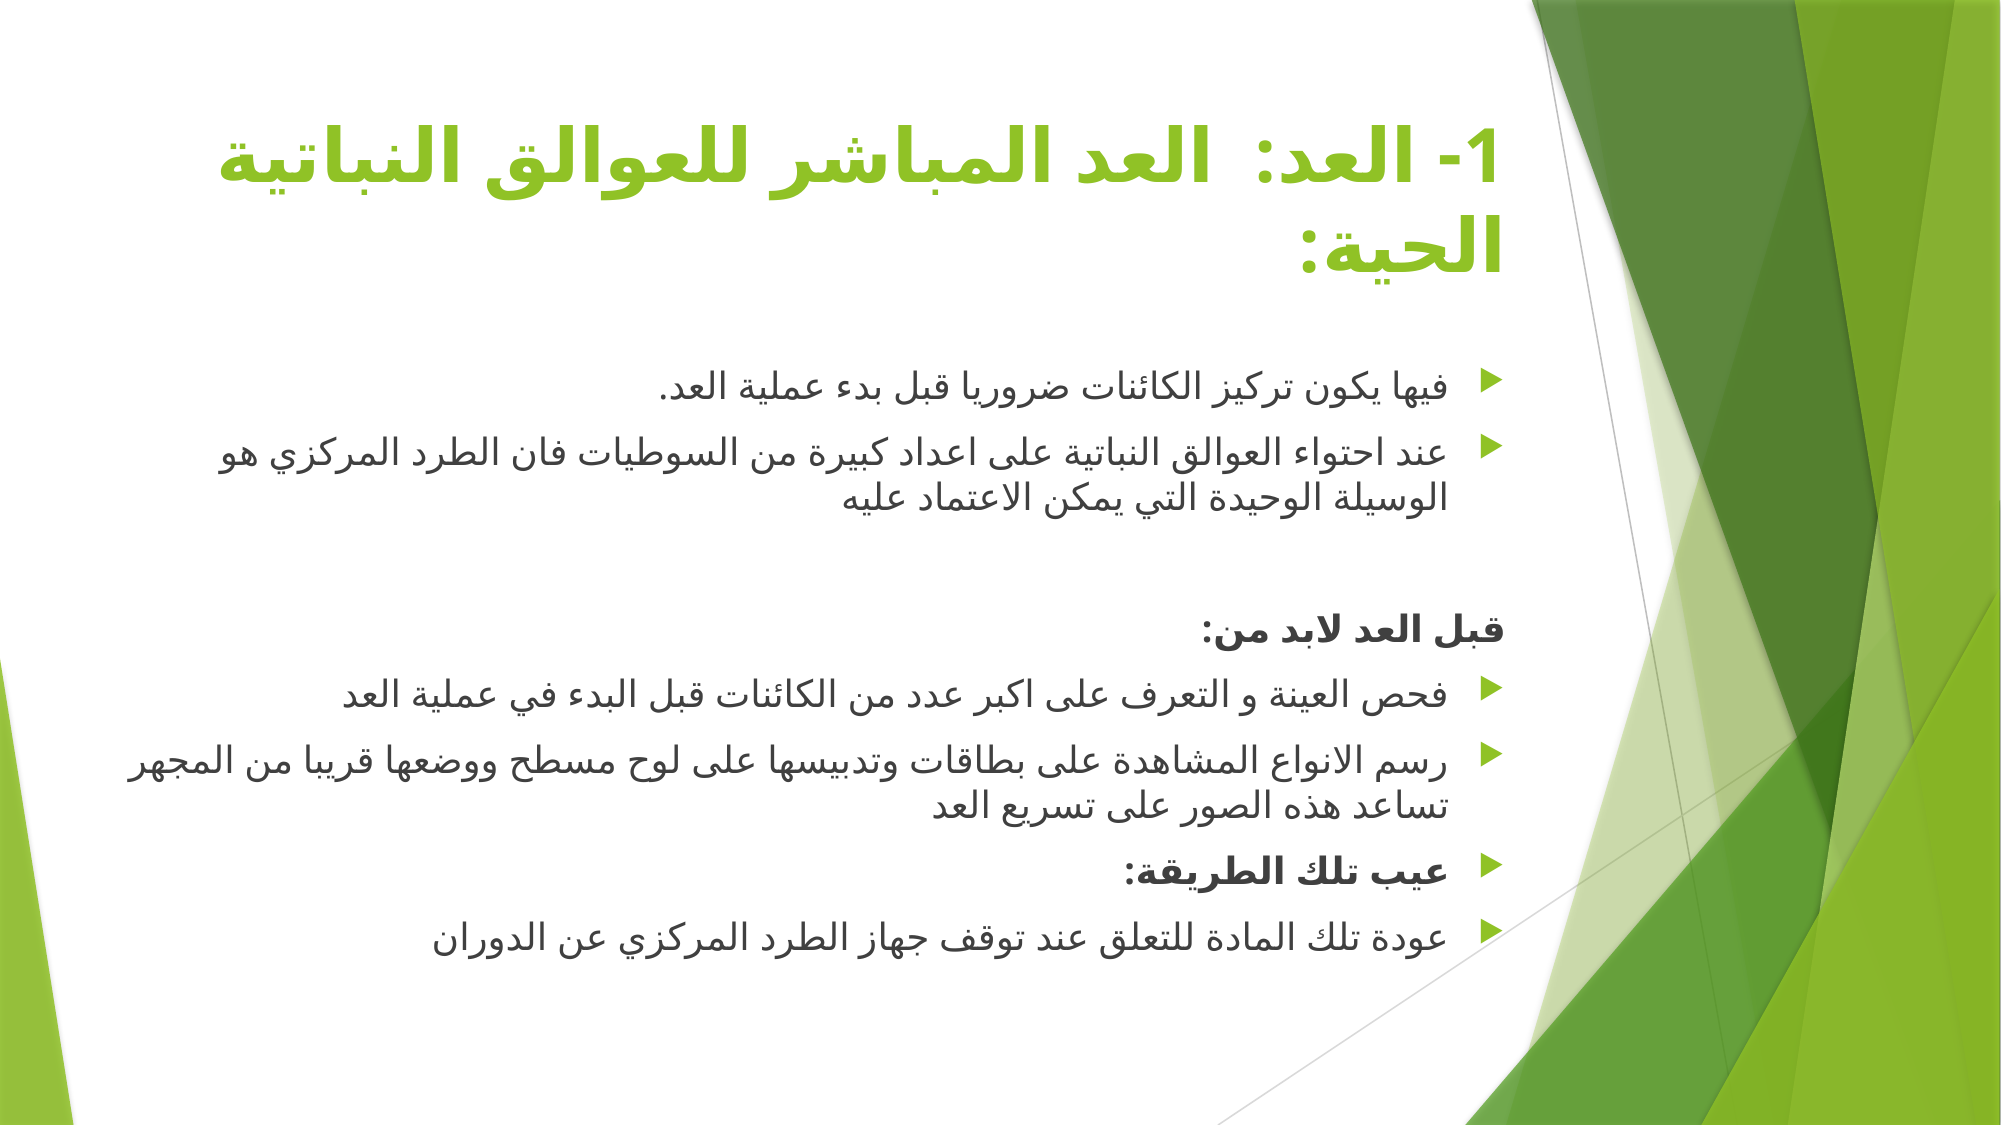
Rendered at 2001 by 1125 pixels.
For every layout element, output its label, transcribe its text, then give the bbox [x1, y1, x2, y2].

list فيها يكون تركيز الكائنات ضروريا قبل بدء عملية العد. عند احتواء العوالق النباتية على اعداد كبيرة من السوطيات فان الطرد المركزي هو الوسيلة الوحيدة التي يمكن الاعتماد عليه قبل العد لابد من: فحص العينة و التعرف على اكبر عدد من الكائنات قبل البدء في عملية العد رسم الانواع المشاهدة على بطاقات وتدبيسها على لوح مسطح ووضعها قريبا من المجهر تساعد هذه الصور على تسريع العد عيب تلك الطريقة: عودة تلك المادة للتعلق عند توقف جهاز الطرد المركزي عن الدوران [111, 354, 1522, 992]
title 1- العد: العد المباشر للعوالق النباتية الحية: [111, 99, 1522, 317]
